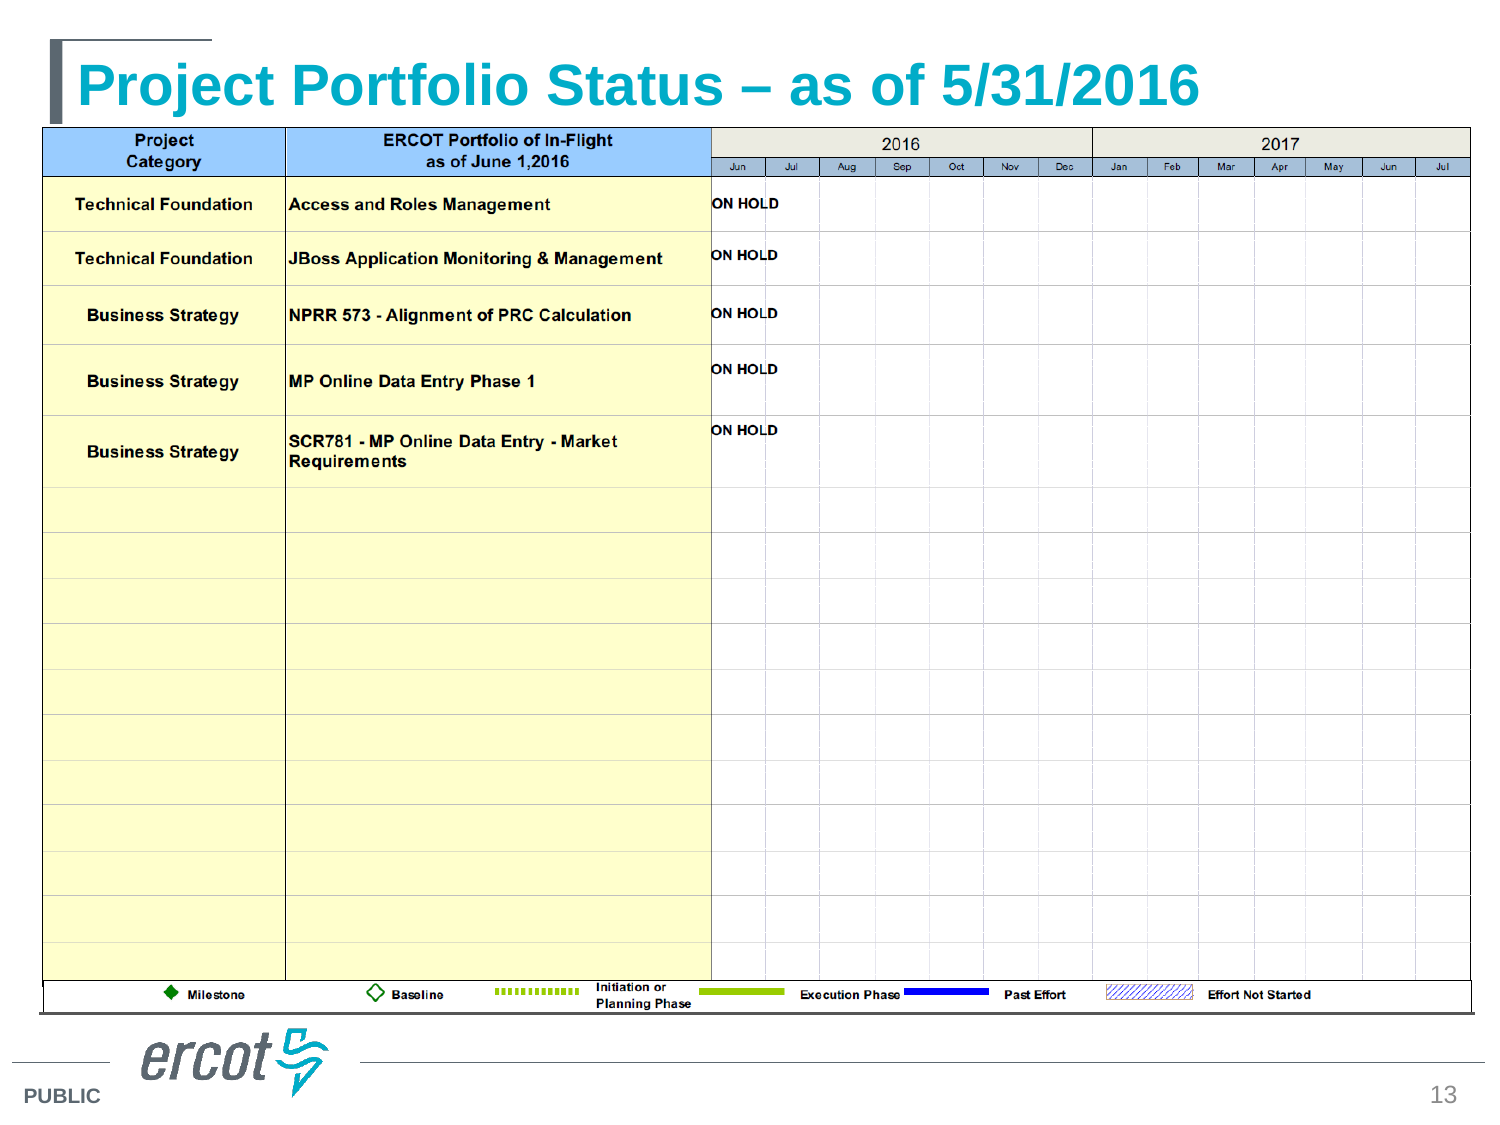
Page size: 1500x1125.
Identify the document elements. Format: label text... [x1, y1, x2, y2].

title Project Portfolio Status – as of 5/31/2016 [62, 39, 1325, 122]
slide_number 13 [1412, 1076, 1475, 1112]
picture [137, 1024, 332, 1100]
picture [39, 124, 1476, 1016]
